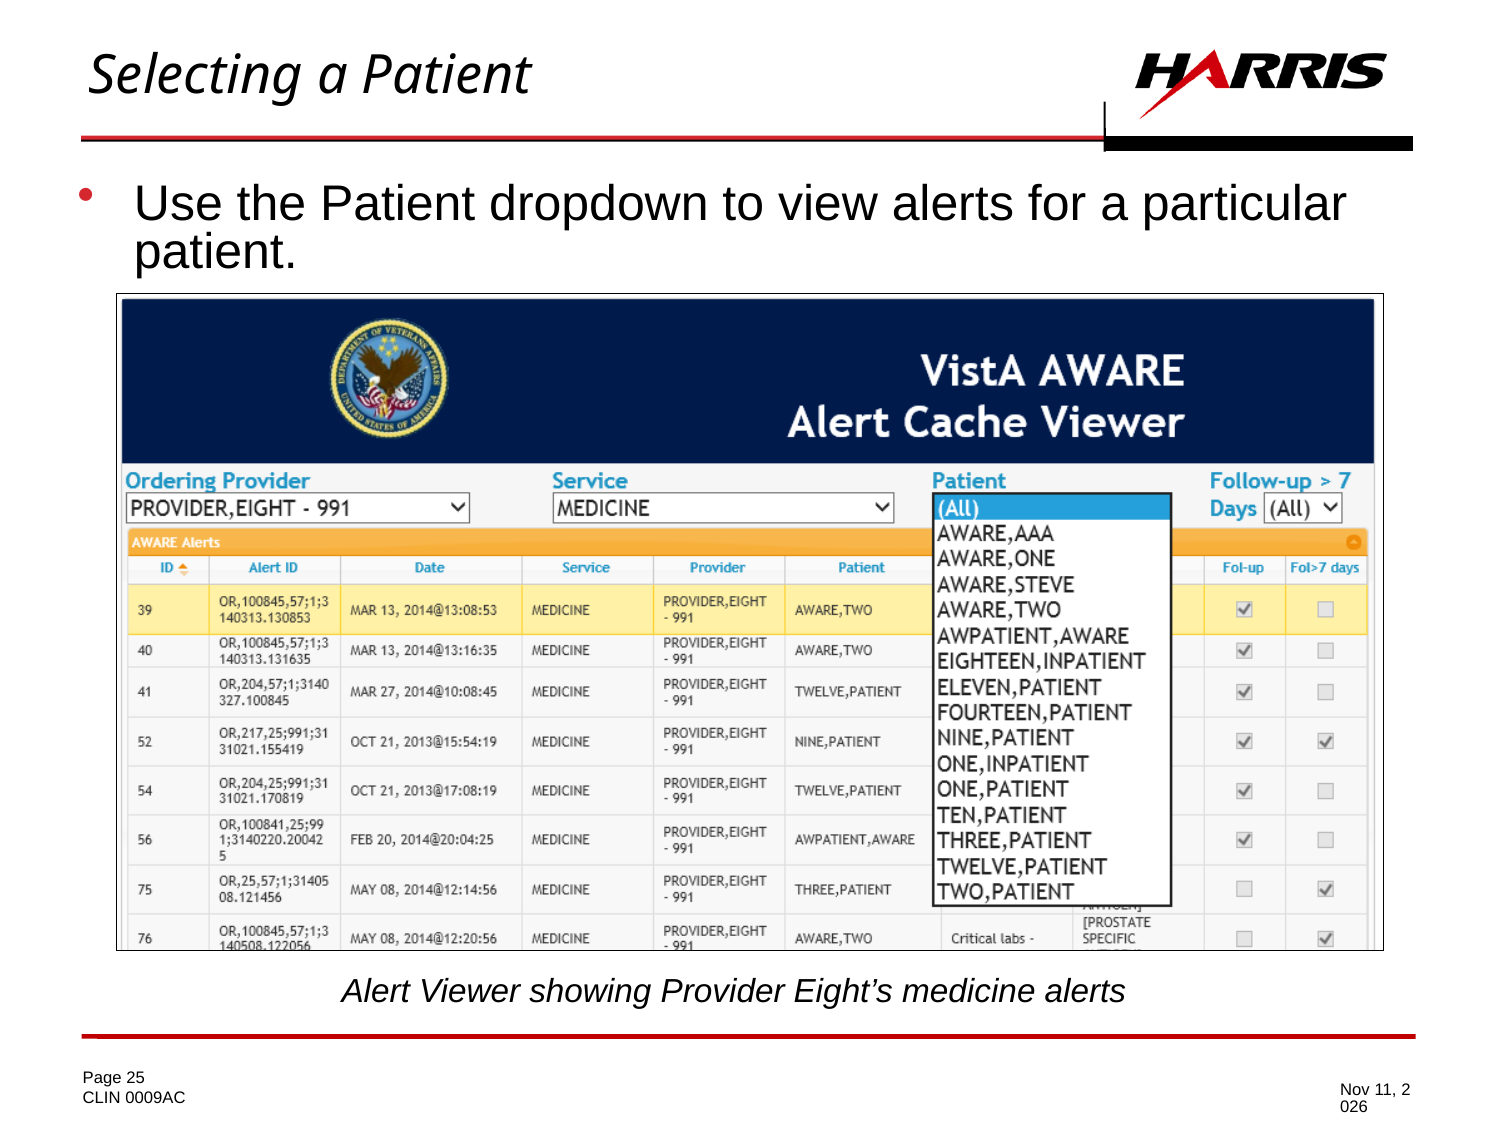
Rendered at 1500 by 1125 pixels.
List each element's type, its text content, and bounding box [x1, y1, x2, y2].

picture [1135, 49, 1387, 119]
list Alert Viewer showing Provider Eight’s medicine alerts [49, 969, 1420, 1027]
title Selecting a Patient [73, 27, 962, 117]
list Use the Patient dropdown to view alerts for a particular patient. [62, 174, 1432, 1020]
slide_number 10-Jul-15 [1324, 1066, 1435, 1111]
picture [116, 293, 1384, 951]
